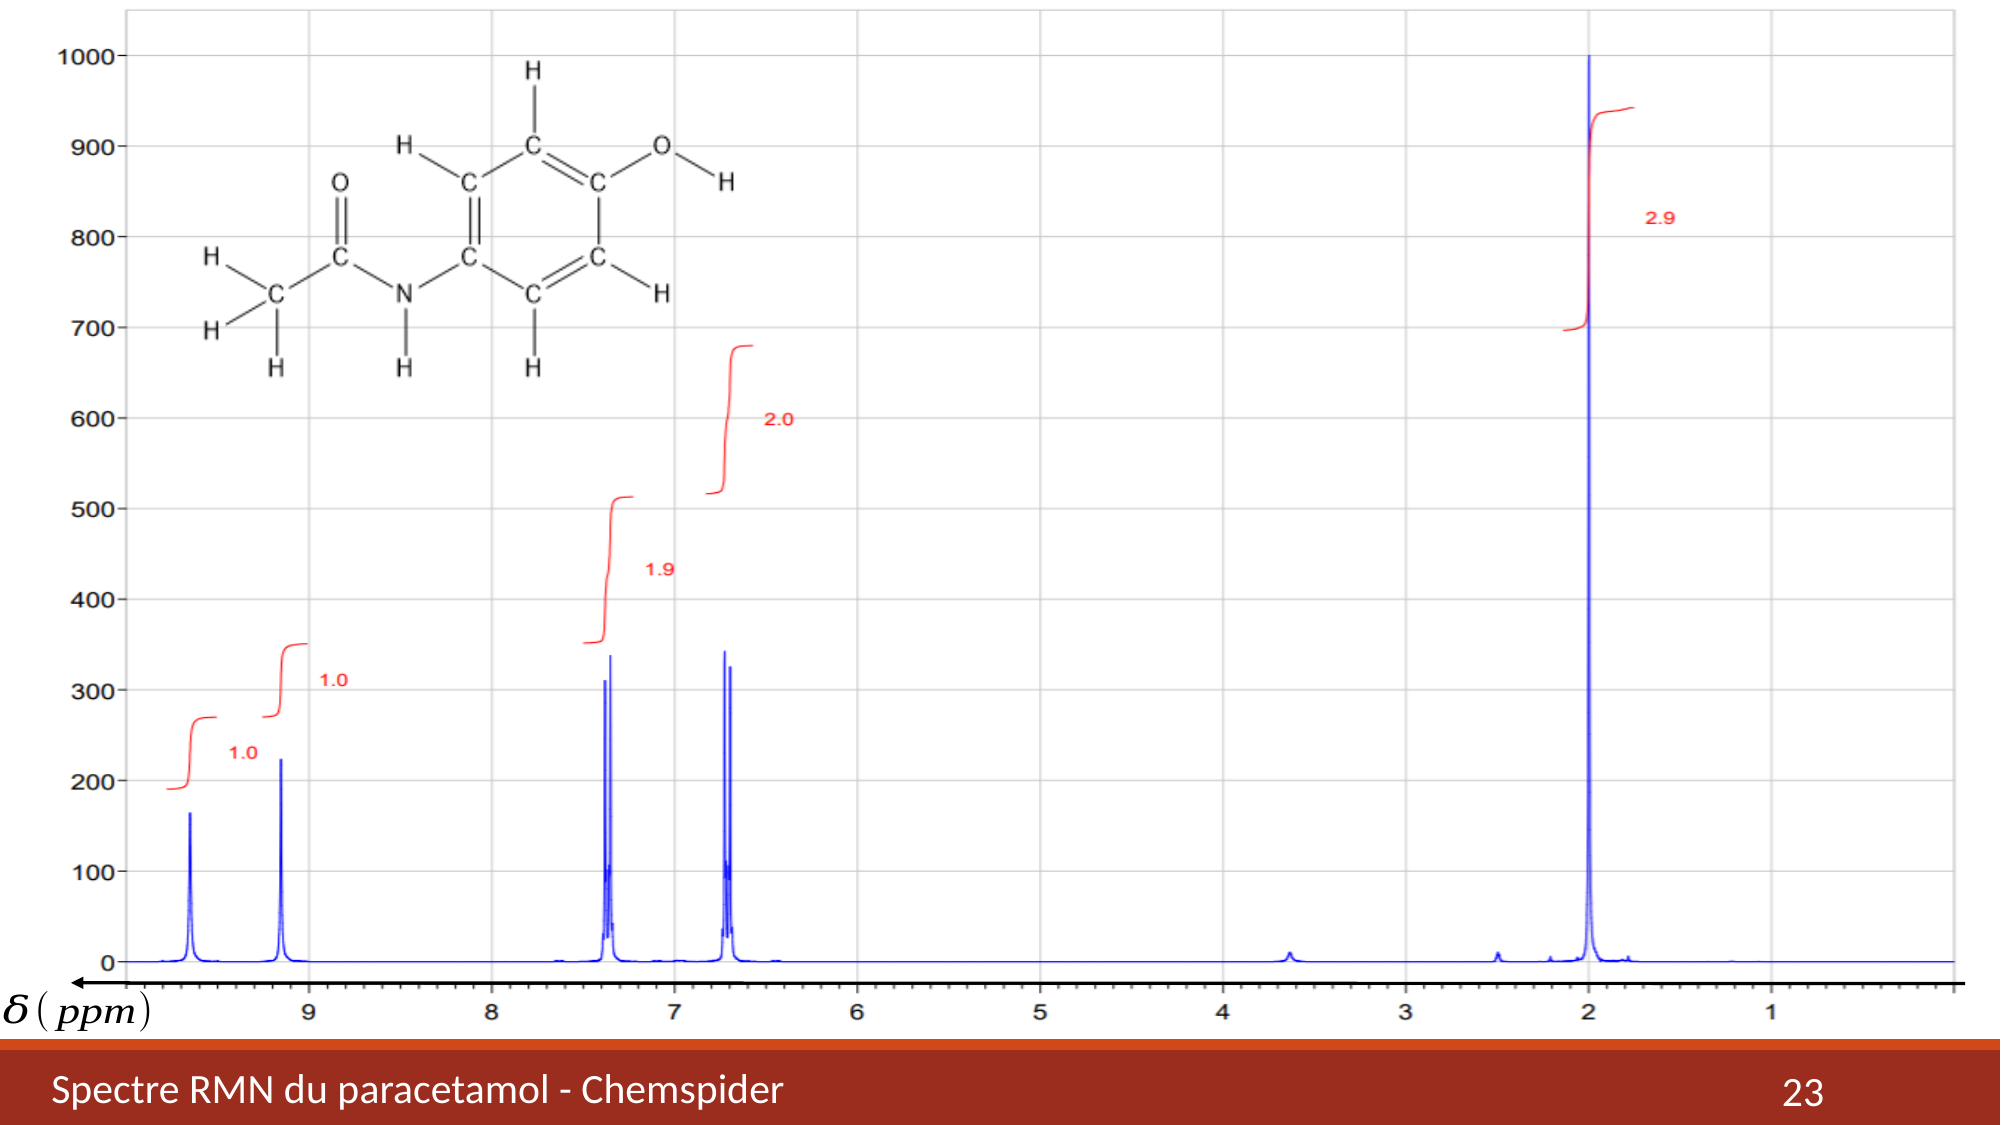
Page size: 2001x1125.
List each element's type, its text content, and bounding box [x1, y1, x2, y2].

text_box Spectre RMN du paracetamol - Chemspider [36, 1053, 800, 1119]
slide_number 23 [1624, 1059, 1840, 1120]
picture [45, 0, 1966, 1035]
